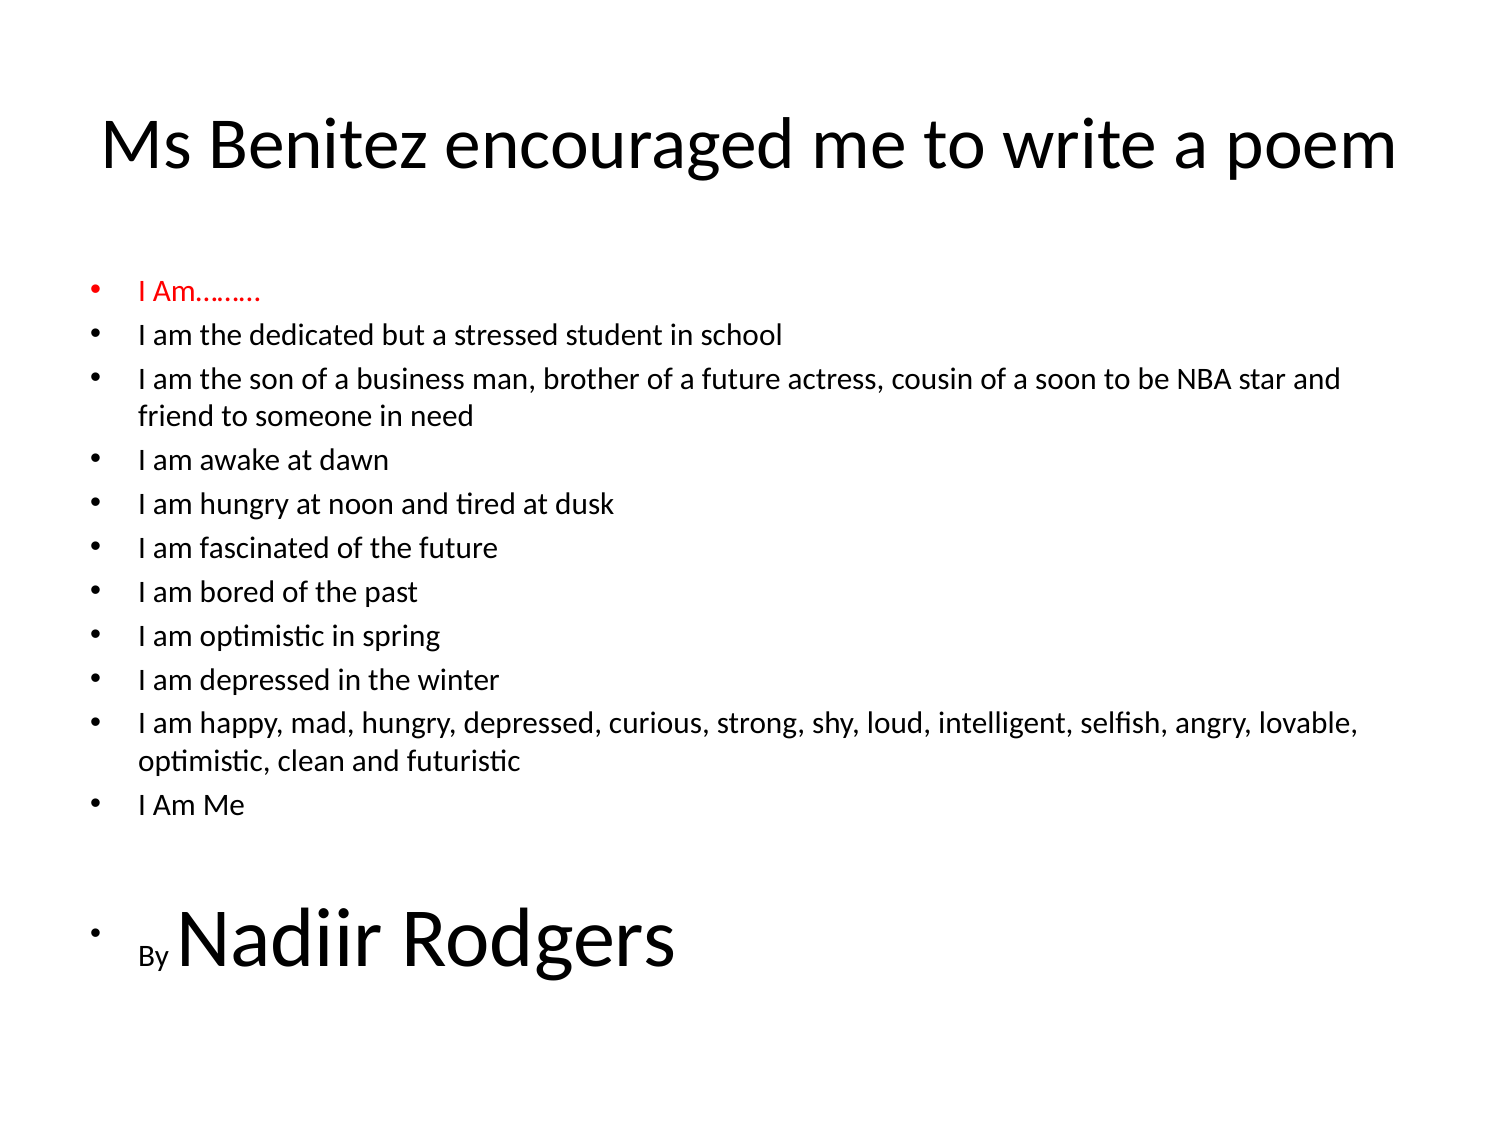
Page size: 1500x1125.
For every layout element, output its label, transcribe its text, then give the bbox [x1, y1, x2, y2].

list I Am……… I am the dedicated but a stressed student in school I am the son of a business man, brother of a future actress, cousin of a soon to be NBA star and friend to someone in need I am awake at dawn I am hungry at noon and tired at dusk I am fascinated of the future I am bored of the past I am optimistic in spring I am depressed in the winter I am happy, mad, hungry, depressed, curious, strong, shy, loud, intelligent, selfish, angry, lovable, optimistic, clean and futuristic I Am Me By Nadiir Rodgers [75, 262, 1425, 1005]
title Ms Benitez encouraged me to write a poem [75, 45, 1425, 233]
